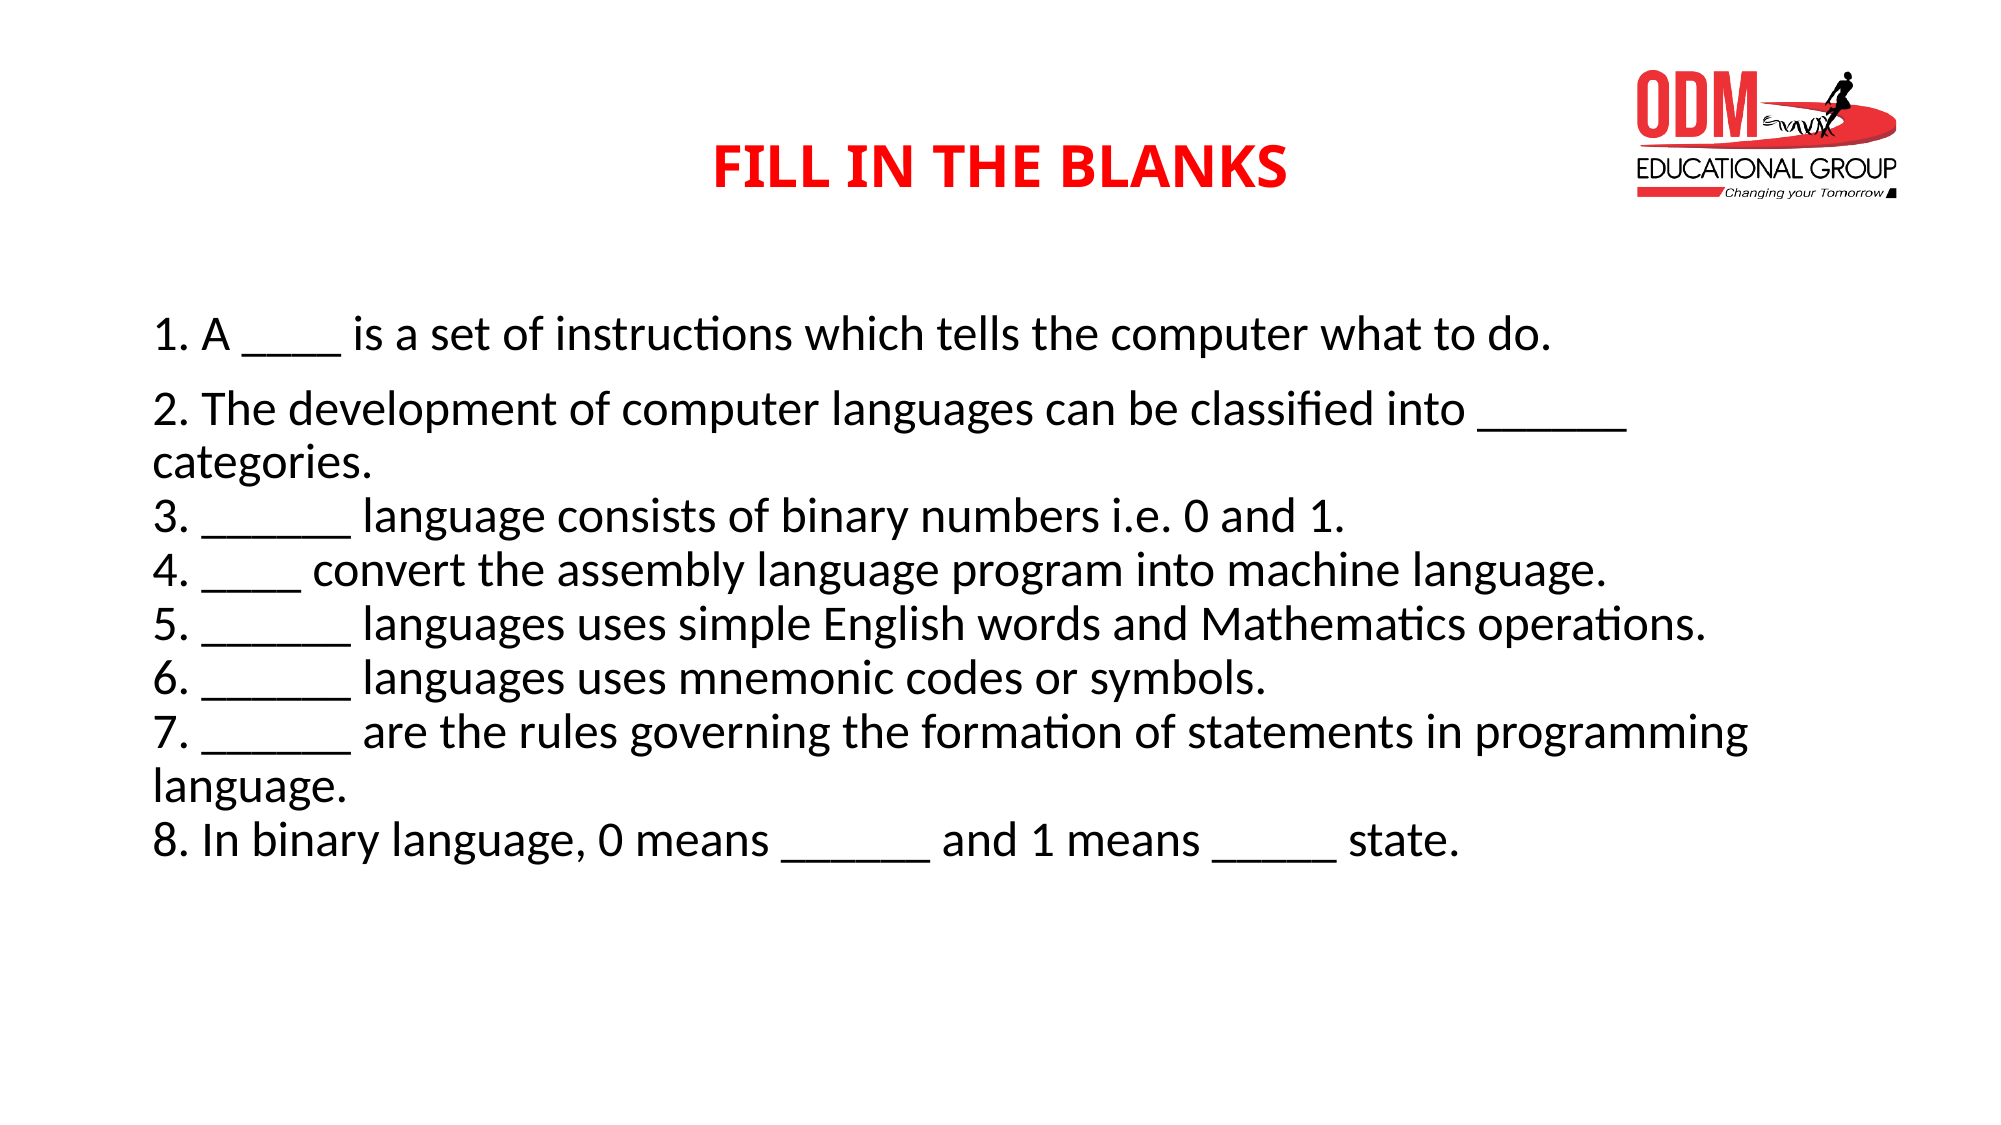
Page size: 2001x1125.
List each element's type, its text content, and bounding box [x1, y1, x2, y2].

title FILL IN THE BLANKS [137, 59, 1863, 278]
text_box [1637, 70, 1897, 199]
list 1. A ____ is a set of instructions which tells the computer what to do. 2. The development of computer languages can be classified into ______ categories. 3. ______ language consists of binary numbers i.e. 0 and 1. 4. ____ convert the assembly language program into machine language. 5. ______ languages uses simple English words and Mathematics operations. 6. ______ languages uses mnemonic codes or symbols. 7. ______ are the rules governing the formation of statements in programming language. 8. In binary language, 0 means ______ and 1 means _____ state. [137, 299, 1863, 1014]
